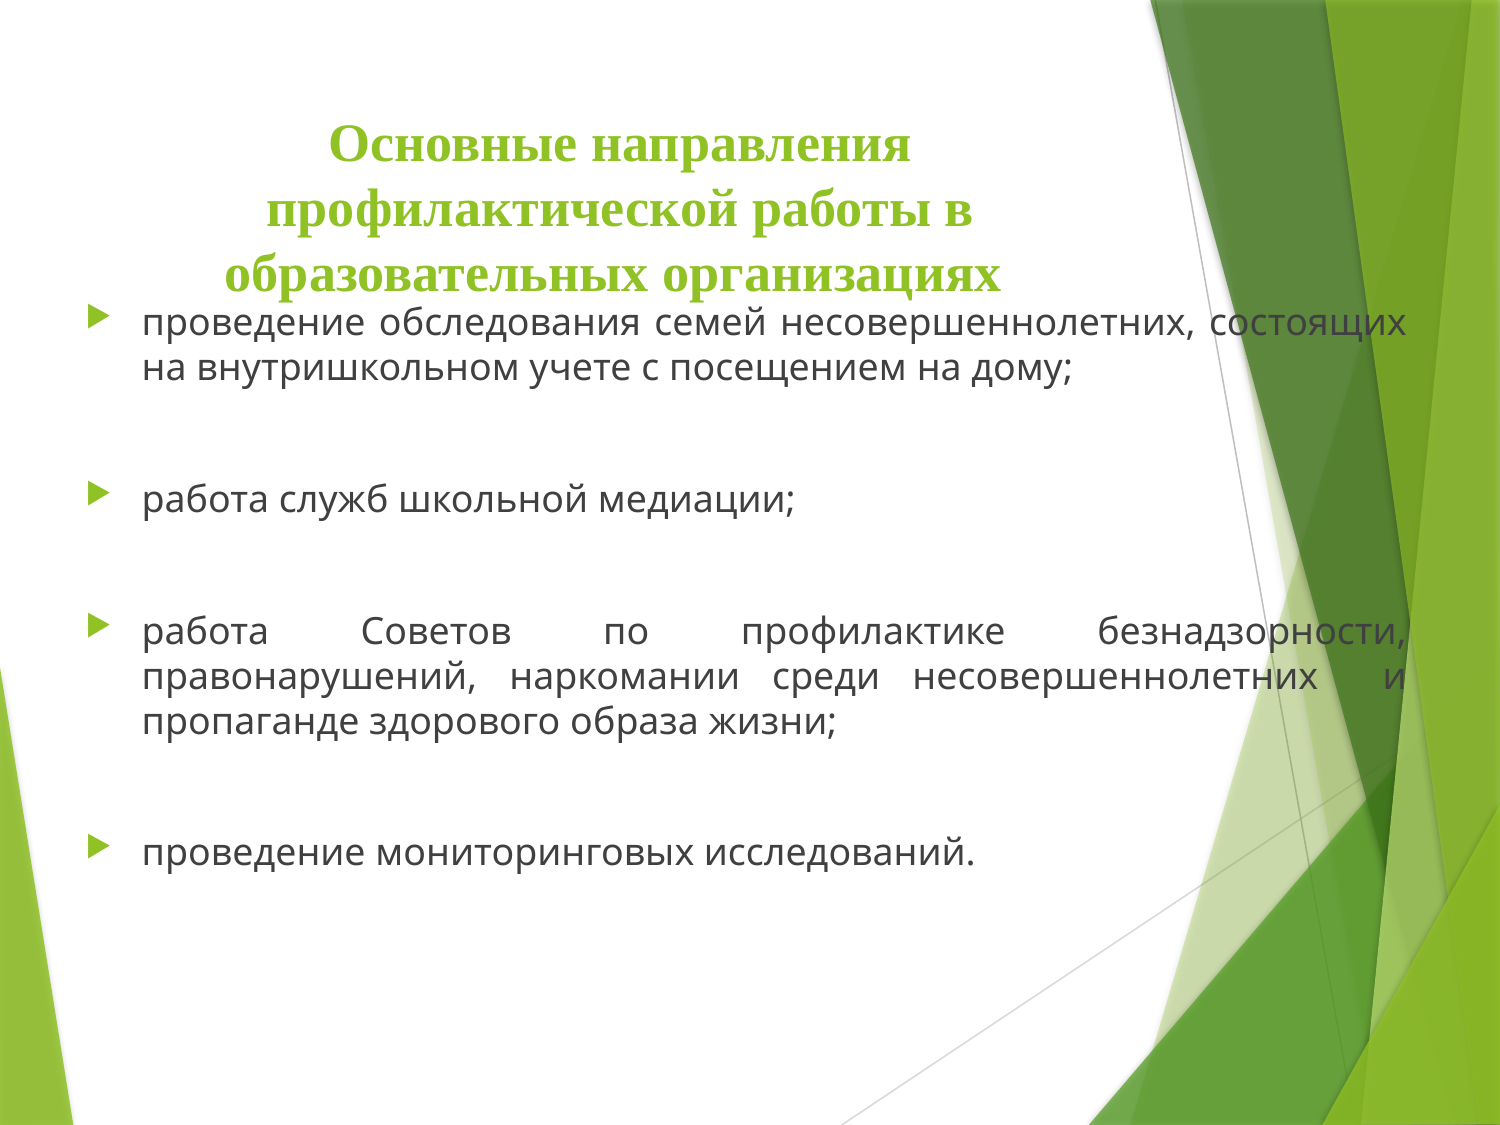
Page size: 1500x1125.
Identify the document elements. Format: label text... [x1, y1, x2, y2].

title Основные направления профилактической работы в образовательных организациях [99, 99, 1142, 290]
list проведение обследования семей несовершеннолетних, состоящих на внутришкольном учете с посещением на дому; работа служб школьной медиации; работа Советов по профилактике безнадзорности, правонарушений, наркомании среди несовершеннолетних и пропаганде здорового образа жизни; проведение мониторинговых исследований. [70, 290, 1423, 1041]
